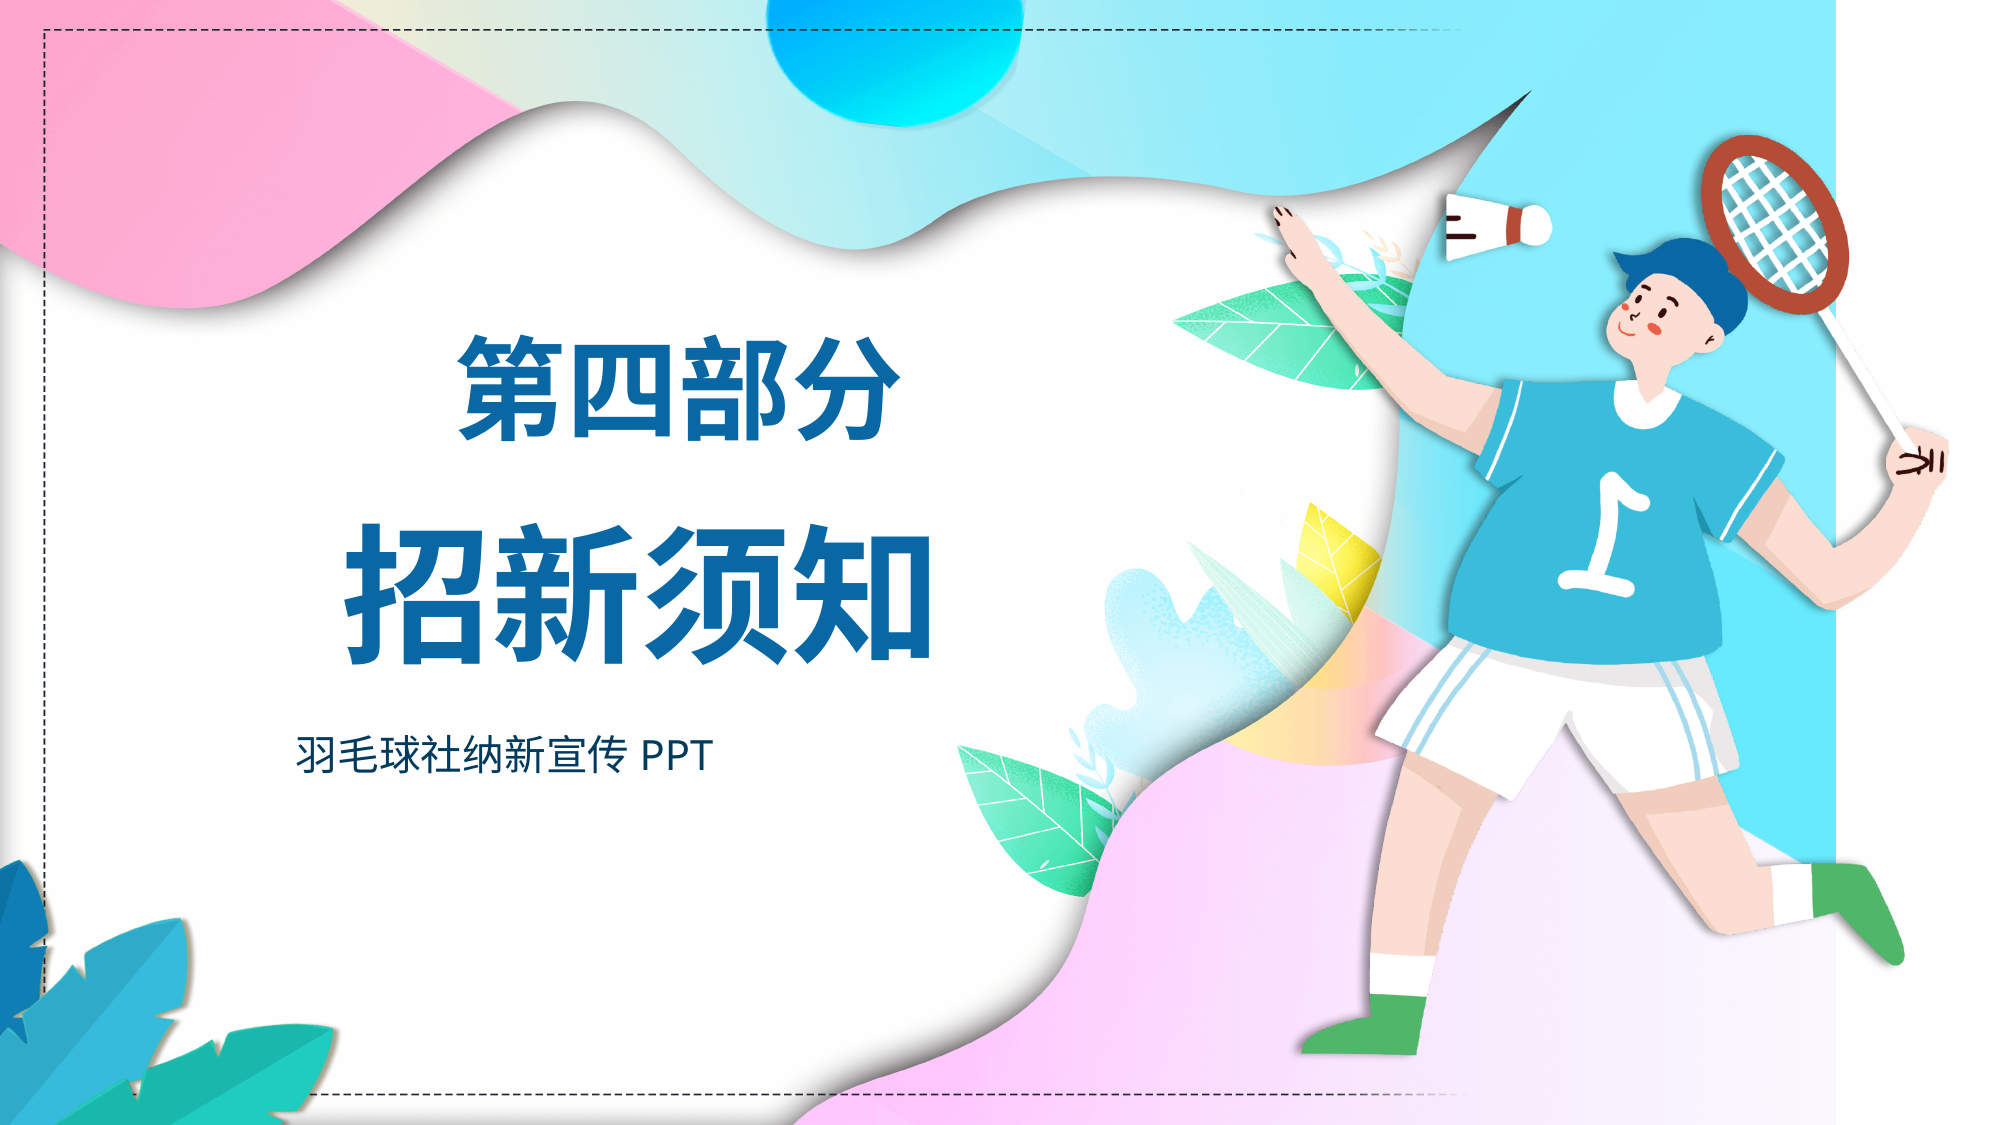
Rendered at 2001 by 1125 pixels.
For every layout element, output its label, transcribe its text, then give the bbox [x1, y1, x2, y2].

text_box 第四部分 [151, 311, 1110, 462]
text_box 招新须知 [326, 493, 1031, 689]
picture [0, 0, 2001, 1125]
text_box 羽毛球社纳新宣传PPT [280, 721, 1076, 787]
